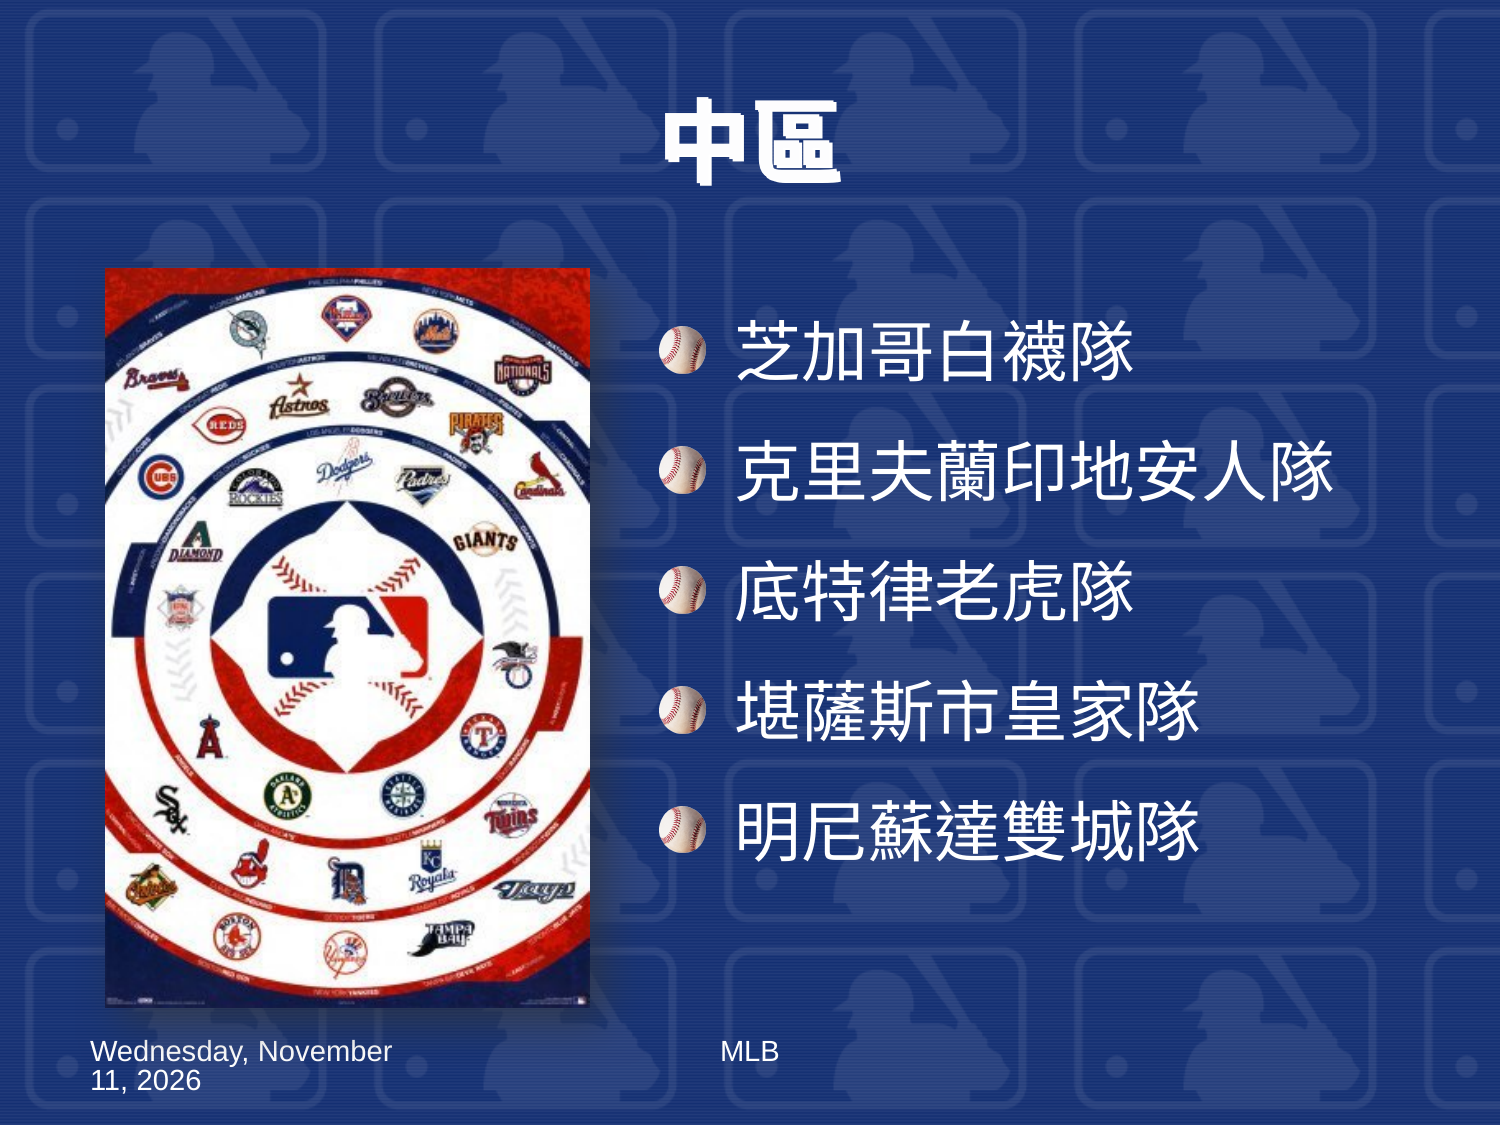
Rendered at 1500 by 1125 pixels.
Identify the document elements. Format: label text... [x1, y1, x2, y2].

list 芝加哥白襪隊 克里夫蘭印地安人隊 底特律老虎隊 堪薩斯市皇家隊 明尼蘇達雙城隊 [644, 262, 1426, 1006]
picture [0, 0, 1500, 1125]
title 中區 [74, 44, 1426, 233]
footer MLB [512, 1024, 988, 1103]
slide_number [74, 1024, 426, 1103]
